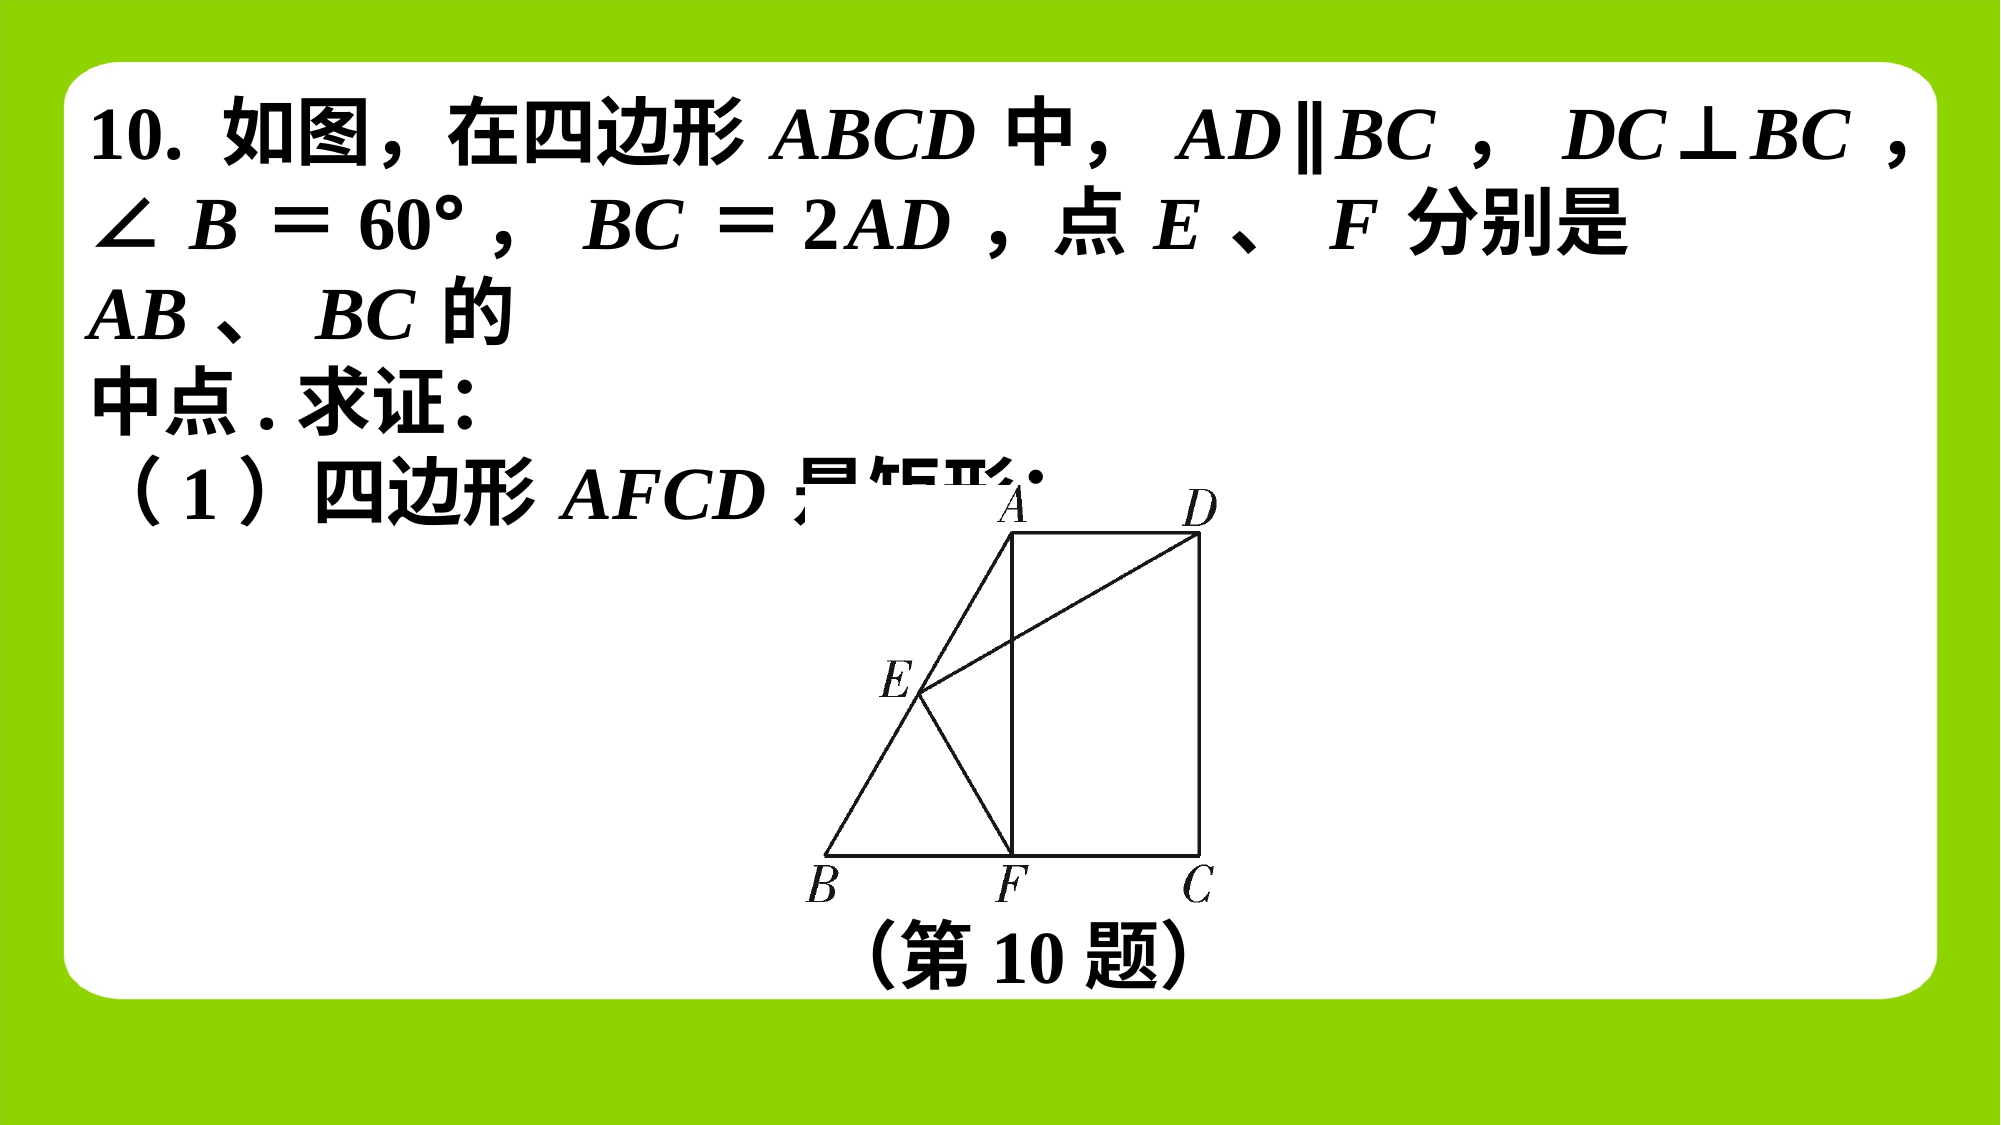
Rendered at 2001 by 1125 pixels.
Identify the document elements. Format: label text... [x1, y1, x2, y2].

picture [0, 0, 2001, 1125]
text_box 10. 如图，在四边形ABCD中，AD∥BC，DC⊥BC， ∠B＝60°，BC＝2AD，点E、F分别是AB、BC的 中点.求证： （1）四边形AFCD是矩形； [88, 84, 1974, 449]
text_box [805, 485, 1217, 1000]
